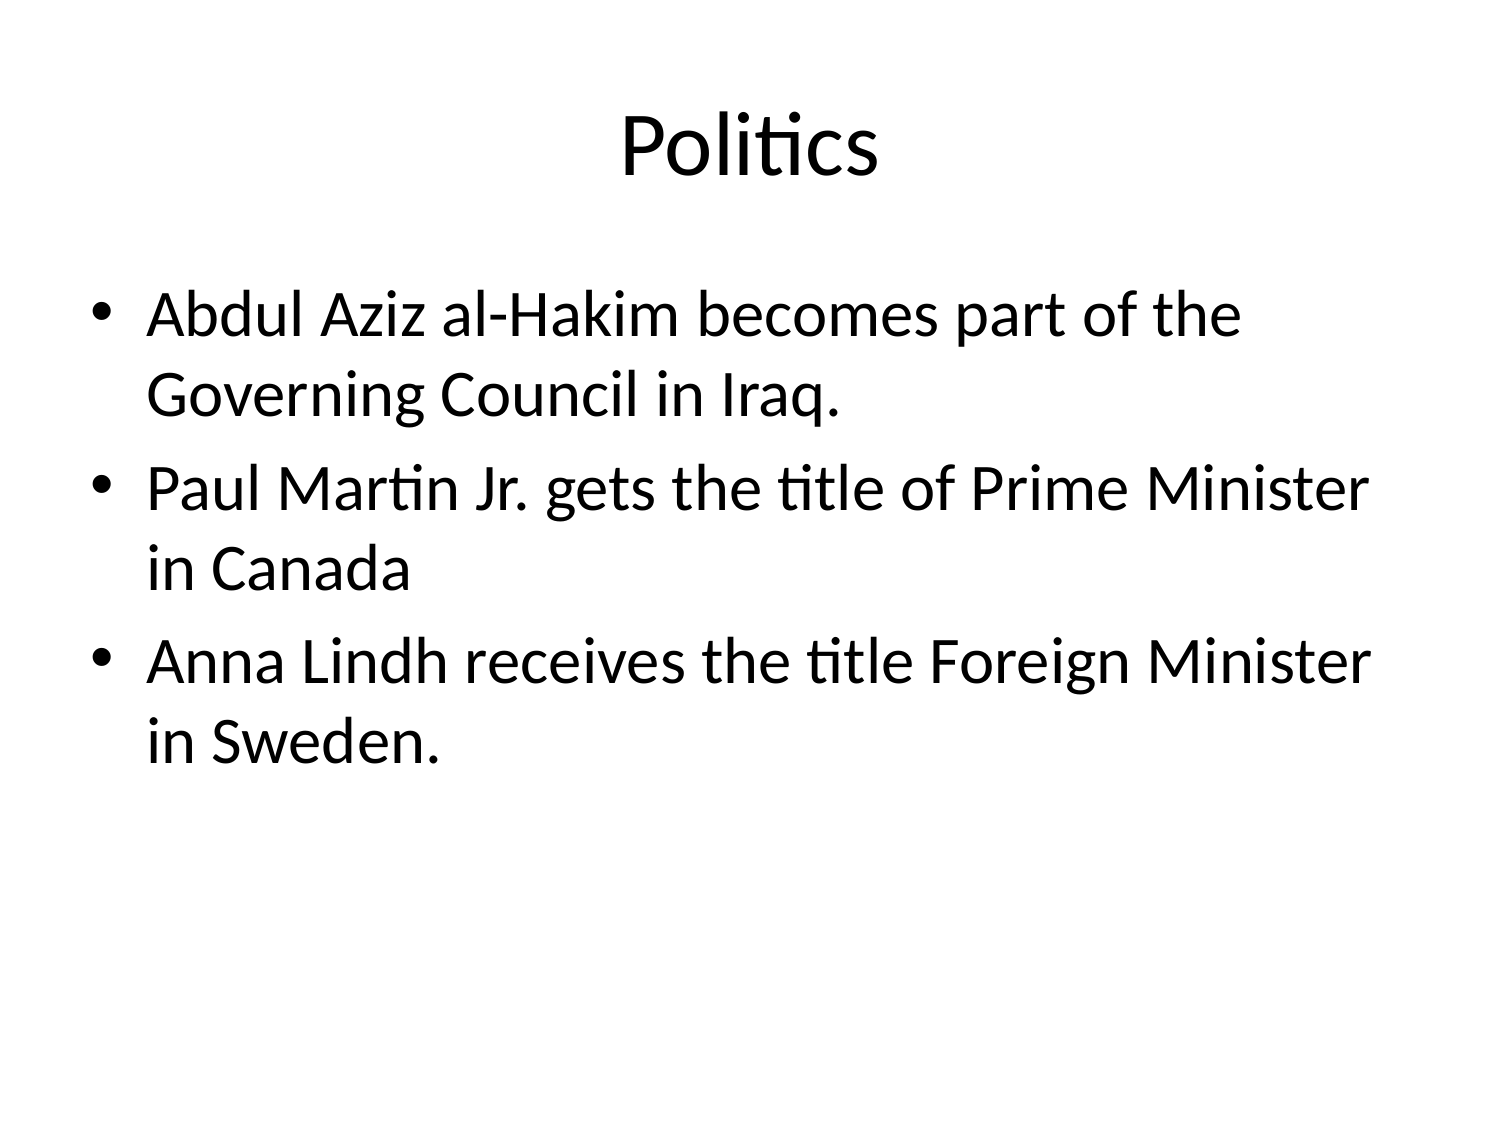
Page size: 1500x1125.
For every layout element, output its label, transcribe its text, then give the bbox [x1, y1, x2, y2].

list Abdul Aziz al-Hakim becomes part of the Governing Council in Iraq. Paul Martin Jr. gets the title of Prime Minister in Canada Anna Lindh receives the title Foreign Minister in Sweden. [75, 262, 1425, 1005]
title Politics [75, 45, 1425, 233]
